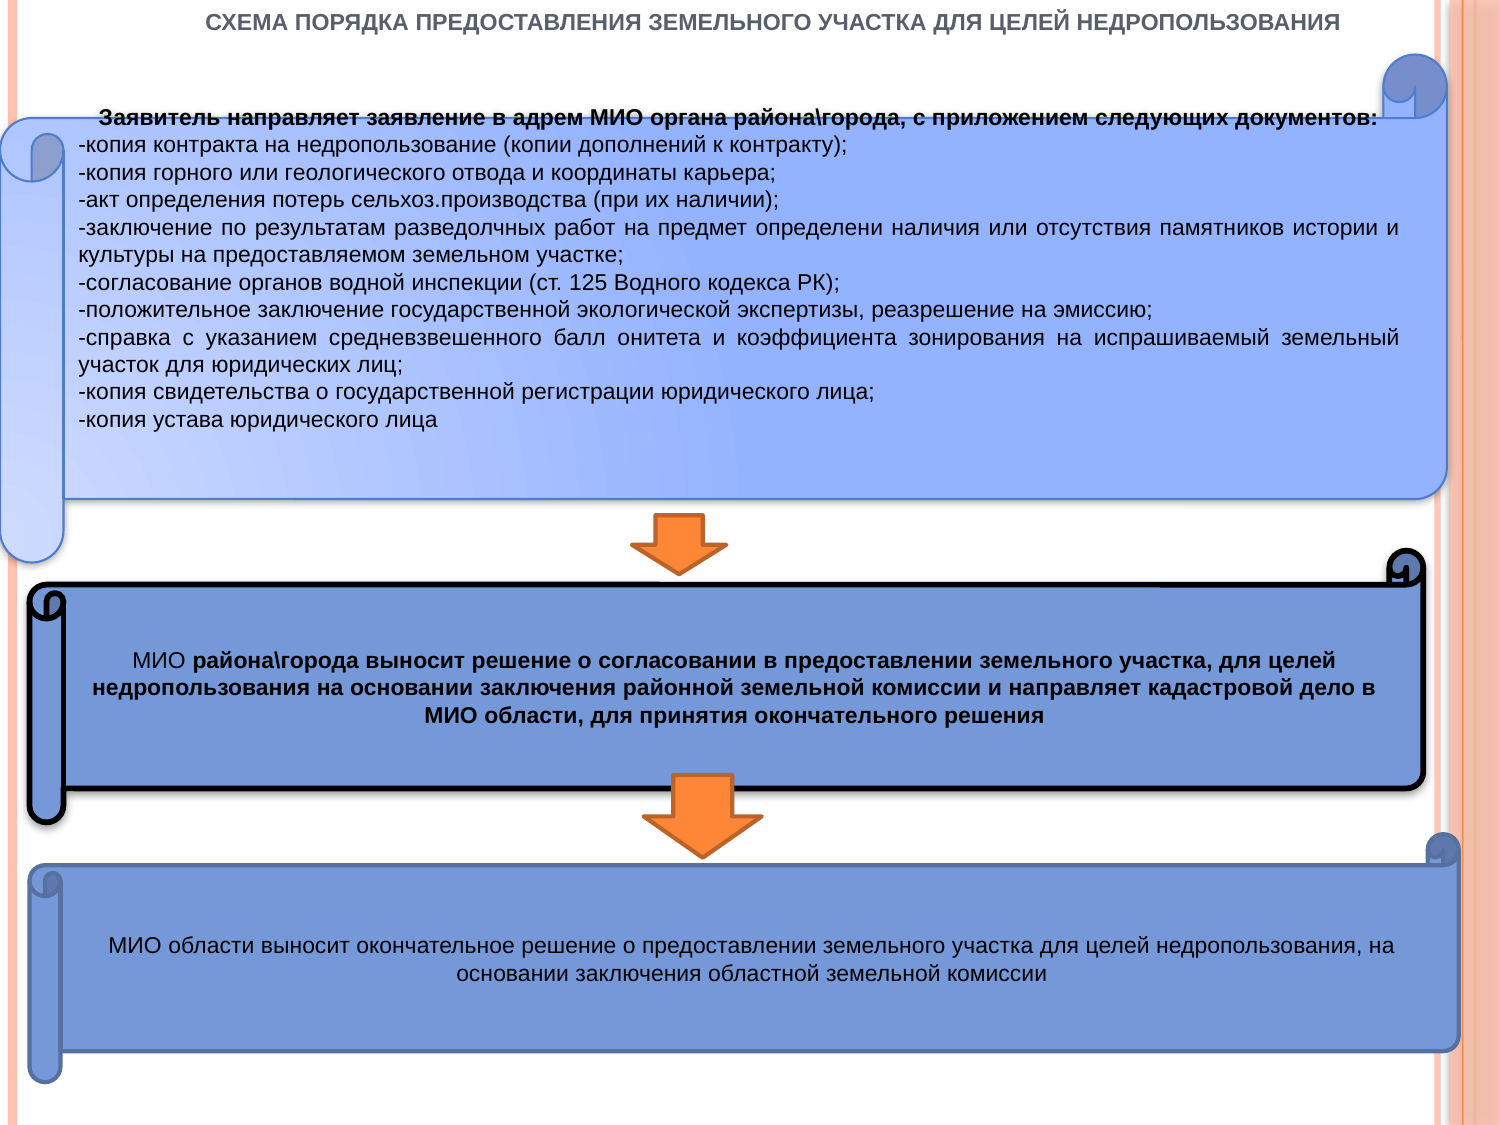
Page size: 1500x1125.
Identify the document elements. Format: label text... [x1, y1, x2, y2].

text_box [641, 772, 764, 860]
text_box Заявитель направляет заявление в адрем МИО органа района\города, с приложением следующих документов: -копия контракта на недропользование (копии дополнений к контракту); -копия горного или геологического отвода и координаты карьера; -акт определения потерь сельхоз.производства (при их наличии); -заключение по результатам разведолчных работ на предмет определени наличия или отсутствия памятников истории и культуры на предоставляемом земельном участке; -согласование органов водной инспекции (ст. 125 Водного кодекса РК); -положительное заключение государственной экологической экспертизы, реазрешение на эмиссию; -справка с указанием средневзвешенного балл онитета и коэффициента зонирования на испрашиваемый земельный участок для юридических лиц; -копия свидетельства о государственной регистрации юридического лица; -копия устава юридического лица [0, 53, 1448, 564]
title Схема порядка предоставления земельного участка для целей недропользования [75, 0, 1471, 43]
text_box МИО области выносит окончательное решение о предоставлении земельного участка для целей недропользования, на основании заключения областной земельной комиссии [27, 832, 1461, 1085]
text_box МИО района\города выносит решение о согласовании в предоставлении земельного участка, для целей недропользования на основании заключения районной земельной комиссии и направляет кадастровой дело в МИО области, для принятия окончательного решения [26, 547, 1427, 826]
text_box [629, 513, 729, 577]
